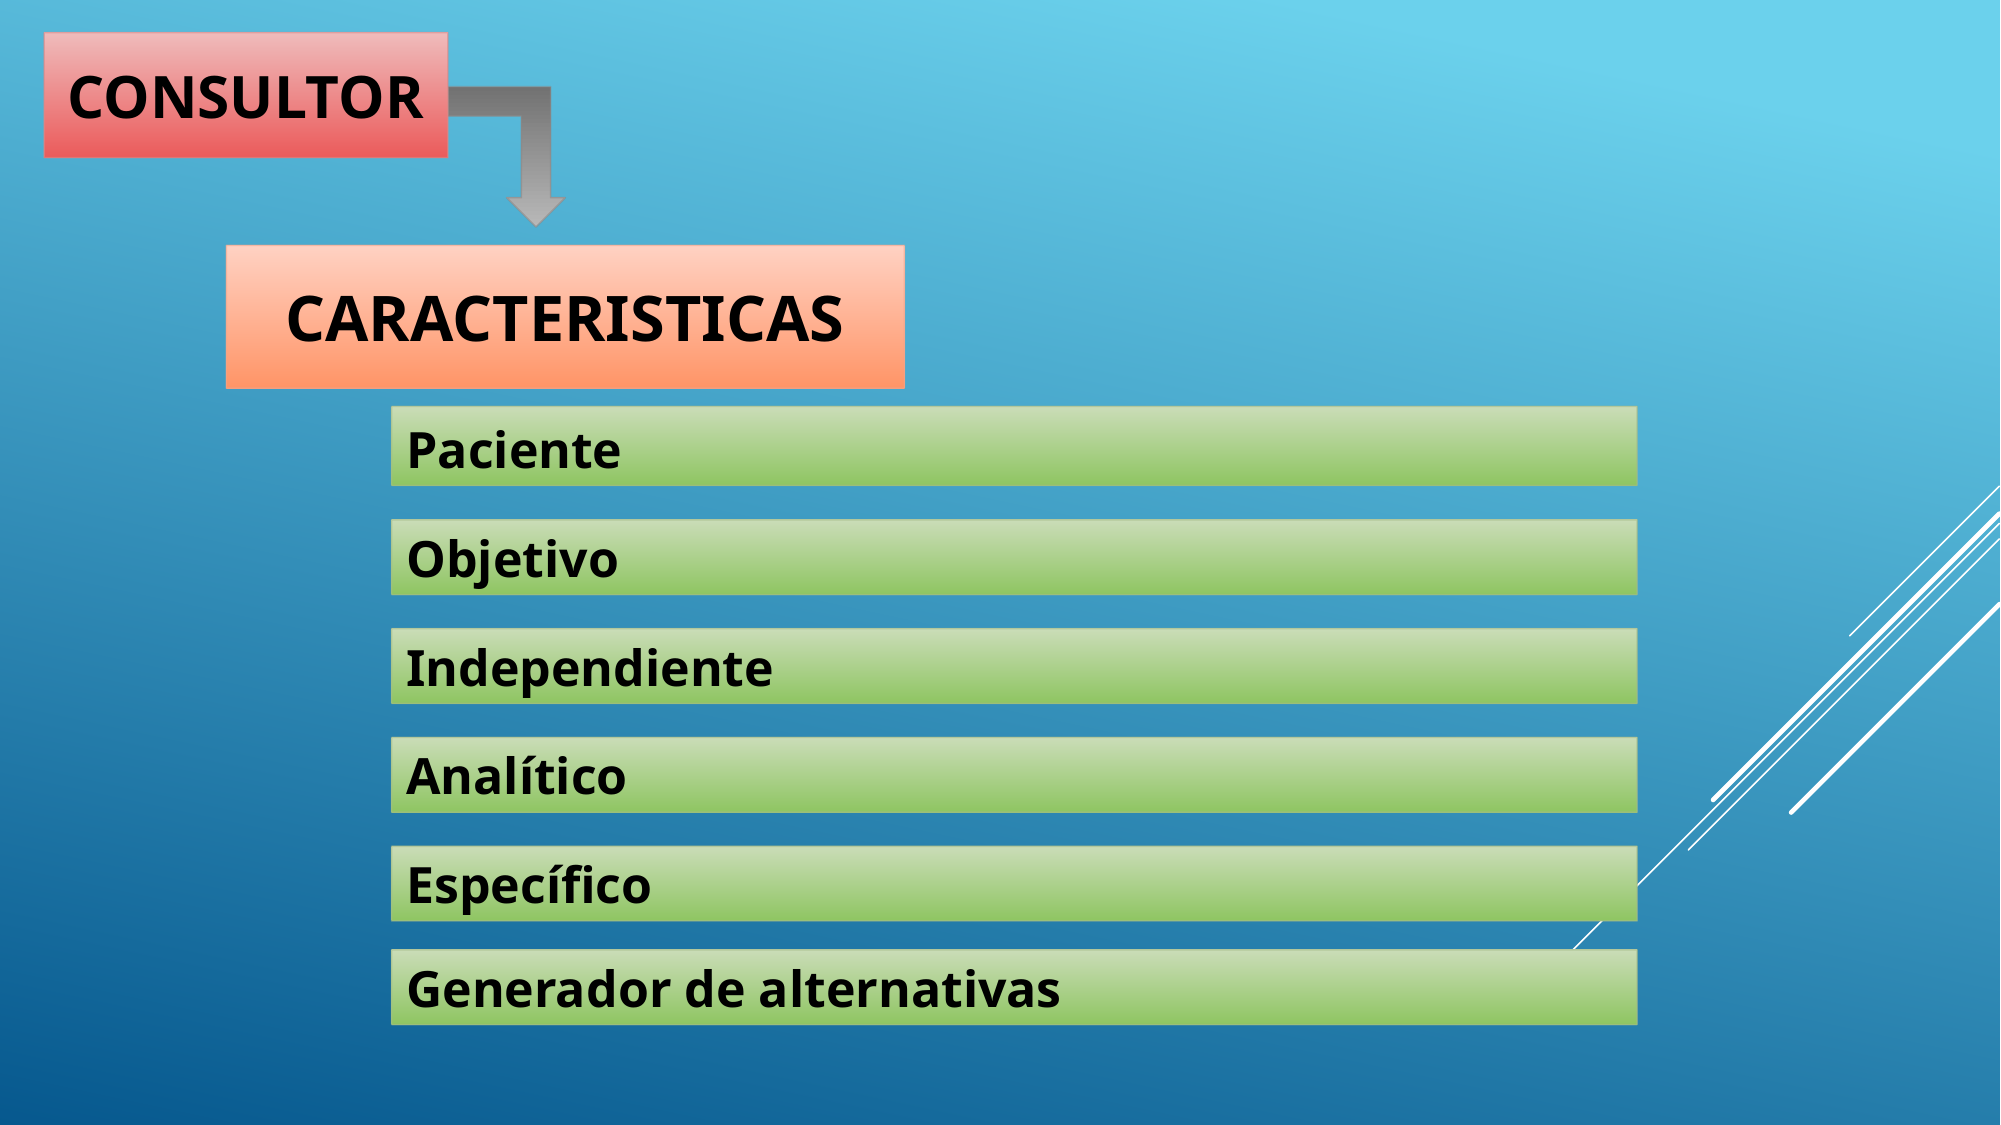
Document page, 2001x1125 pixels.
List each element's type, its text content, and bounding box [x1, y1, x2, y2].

text_box Objetivo [391, 519, 1638, 595]
text_box Independiente [391, 628, 1638, 704]
text_box CONSULTOR [43, 32, 449, 158]
text_box [449, 85, 567, 228]
text_box Paciente [391, 406, 1638, 486]
text_box Analítico [391, 737, 1638, 813]
text_box Específico [391, 845, 1638, 922]
text_box Generador de alternativas [391, 949, 1638, 1025]
title CARACTERISTICAS [226, 245, 905, 389]
